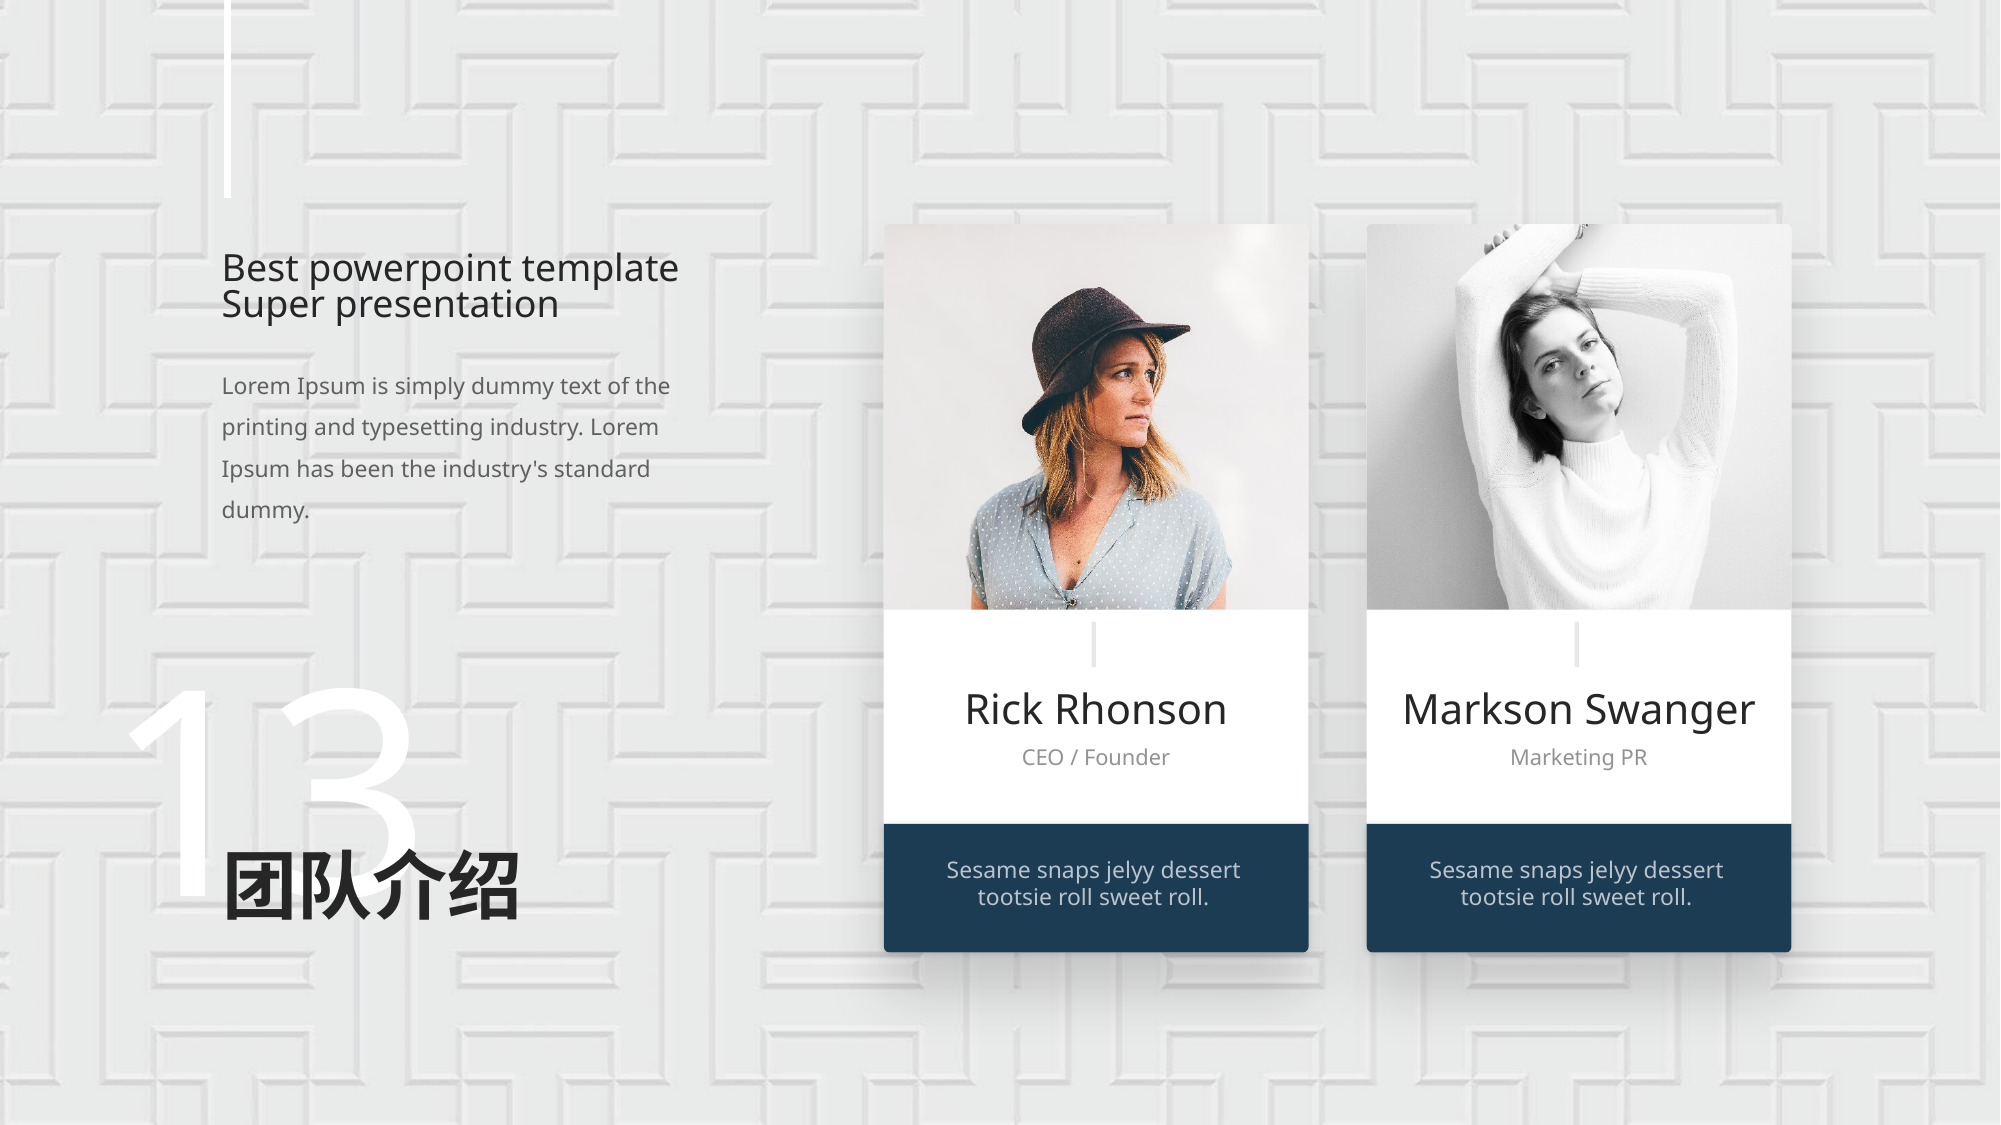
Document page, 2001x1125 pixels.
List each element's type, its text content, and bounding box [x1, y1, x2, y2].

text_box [883, 610, 1309, 953]
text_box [1366, 610, 1792, 953]
picture [0, 0, 2001, 1125]
title 团队介绍 [206, 785, 747, 1004]
text_box Lorem Ipsum is simply dummy text of the printing and typesetting industry. Lorem Ipsum has been the industry's standard dummy. [206, 350, 713, 531]
text_box Best powerpoint template Super presentation [206, 245, 747, 363]
